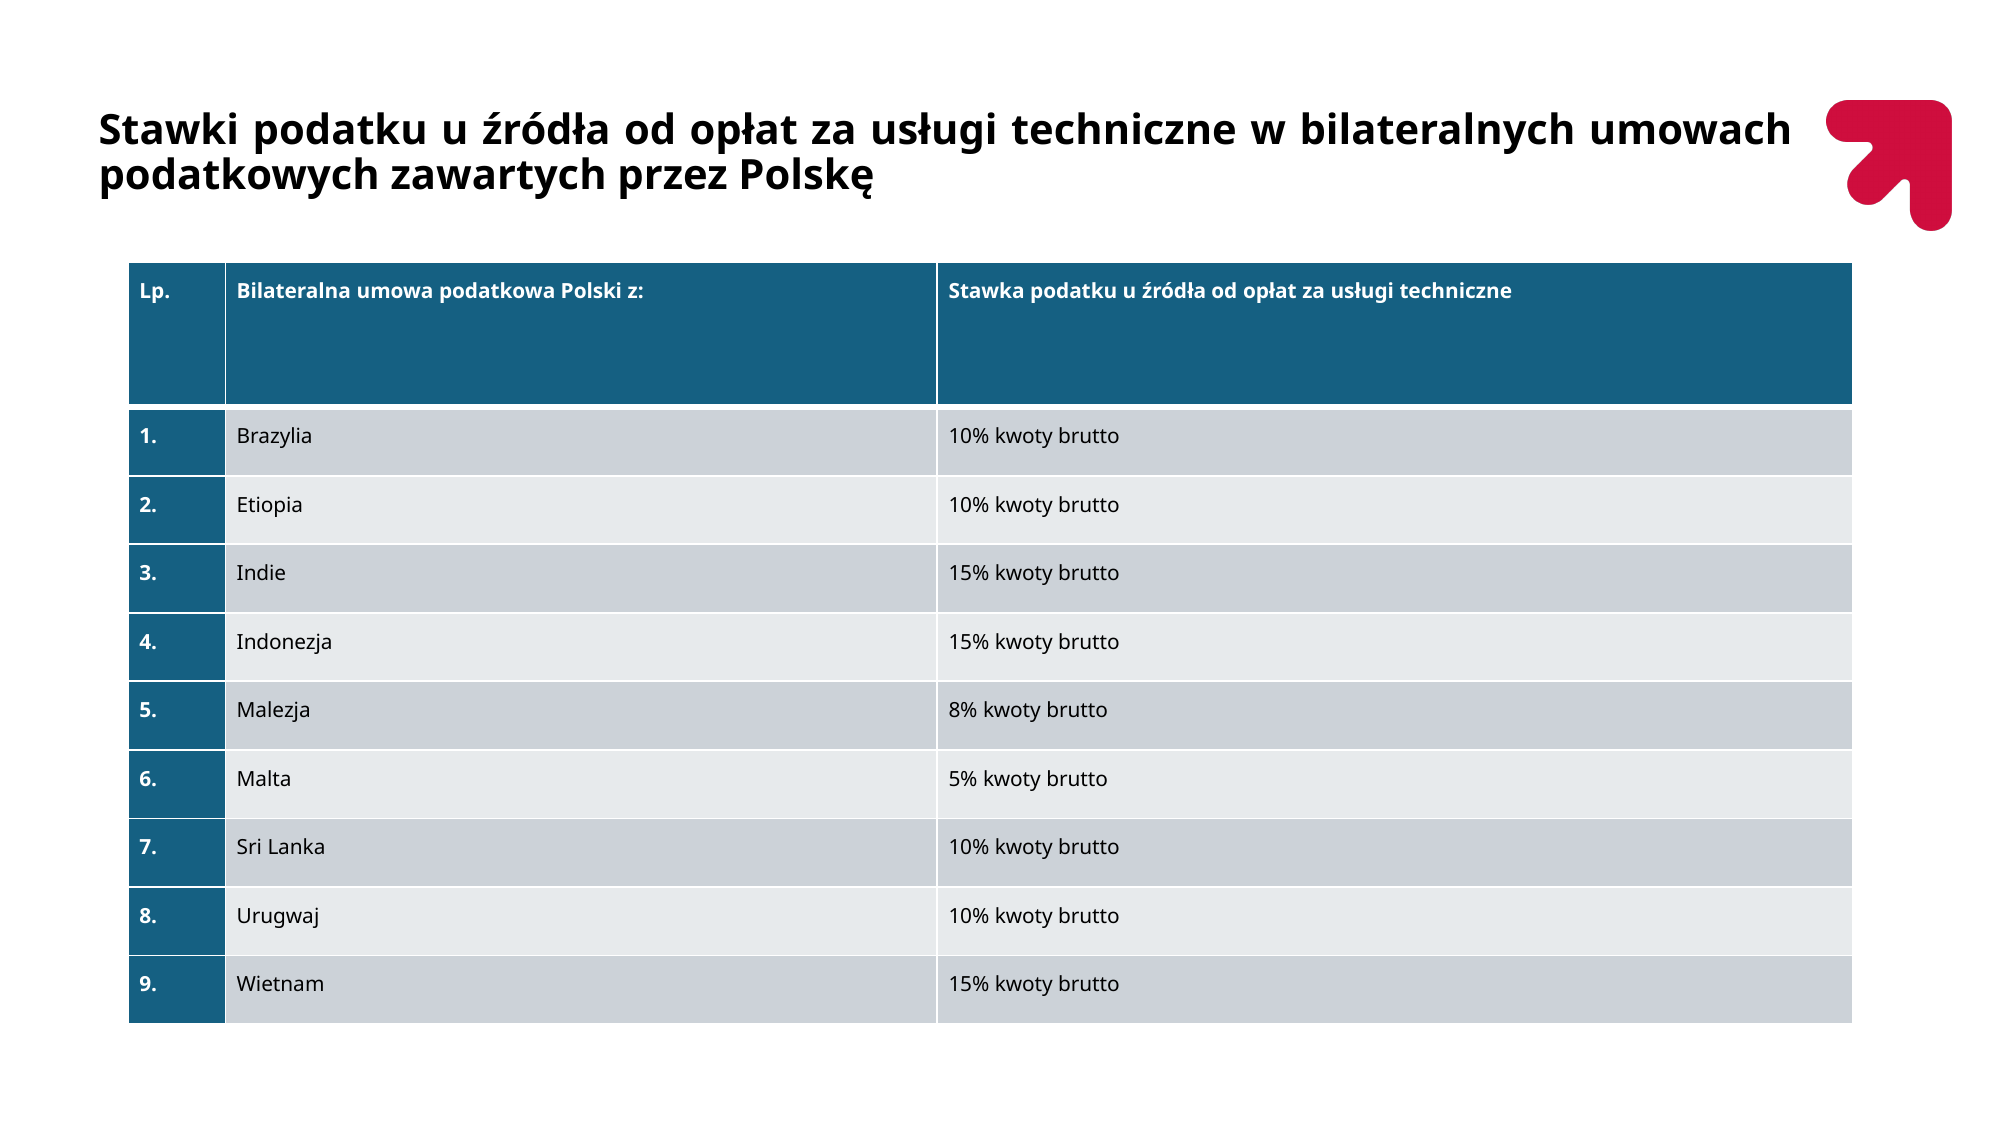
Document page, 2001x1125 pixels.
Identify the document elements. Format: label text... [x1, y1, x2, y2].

picture [1825, 99, 1952, 232]
table_cell 15% kwoty brutto [938, 614, 1852, 680]
table_header Stawka podatku u źródła od opłat za usługi techniczne [938, 263, 1852, 404]
table_cell 10% kwoty brutto [938, 410, 1852, 475]
table_header Bilateralna umowa podatkowa Polski z: [226, 263, 936, 404]
table_cell 4. [129, 614, 225, 680]
title Stawki podatku u źródła od opłat za usługi techniczne w bilateralnych umowach podatkowych zawartych przez Polskę [83, 44, 1809, 263]
table_cell 5. [129, 682, 225, 749]
table_cell 8. [129, 888, 225, 955]
table_cell 1. [129, 410, 225, 475]
table_cell 3. [129, 545, 225, 612]
table_cell Malta [226, 751, 936, 818]
table_cell Indie [226, 545, 936, 612]
table_header Lp. [129, 263, 225, 404]
table_cell 10% kwoty brutto [938, 477, 1852, 543]
table_cell 7. [129, 819, 225, 886]
table_cell Wietnam [226, 956, 936, 1023]
table_cell Malezja [226, 682, 936, 749]
table_cell 2. [129, 477, 225, 543]
table_cell 10% kwoty brutto [938, 819, 1852, 886]
table_cell 15% kwoty brutto [938, 956, 1852, 1023]
table_cell 5% kwoty brutto [938, 751, 1852, 818]
table_cell Brazylia [226, 410, 936, 475]
table_cell Etiopia [226, 477, 936, 543]
table_cell Urugwaj [226, 888, 936, 955]
table_cell 15% kwoty brutto [938, 545, 1852, 612]
table_cell 6. [129, 751, 225, 818]
table_cell Sri Lanka [226, 819, 936, 886]
table_cell 10% kwoty brutto [938, 888, 1852, 955]
table_cell Indonezja [226, 614, 936, 680]
table_cell 8% kwoty brutto [938, 682, 1852, 749]
table_cell 9. [129, 956, 225, 1023]
